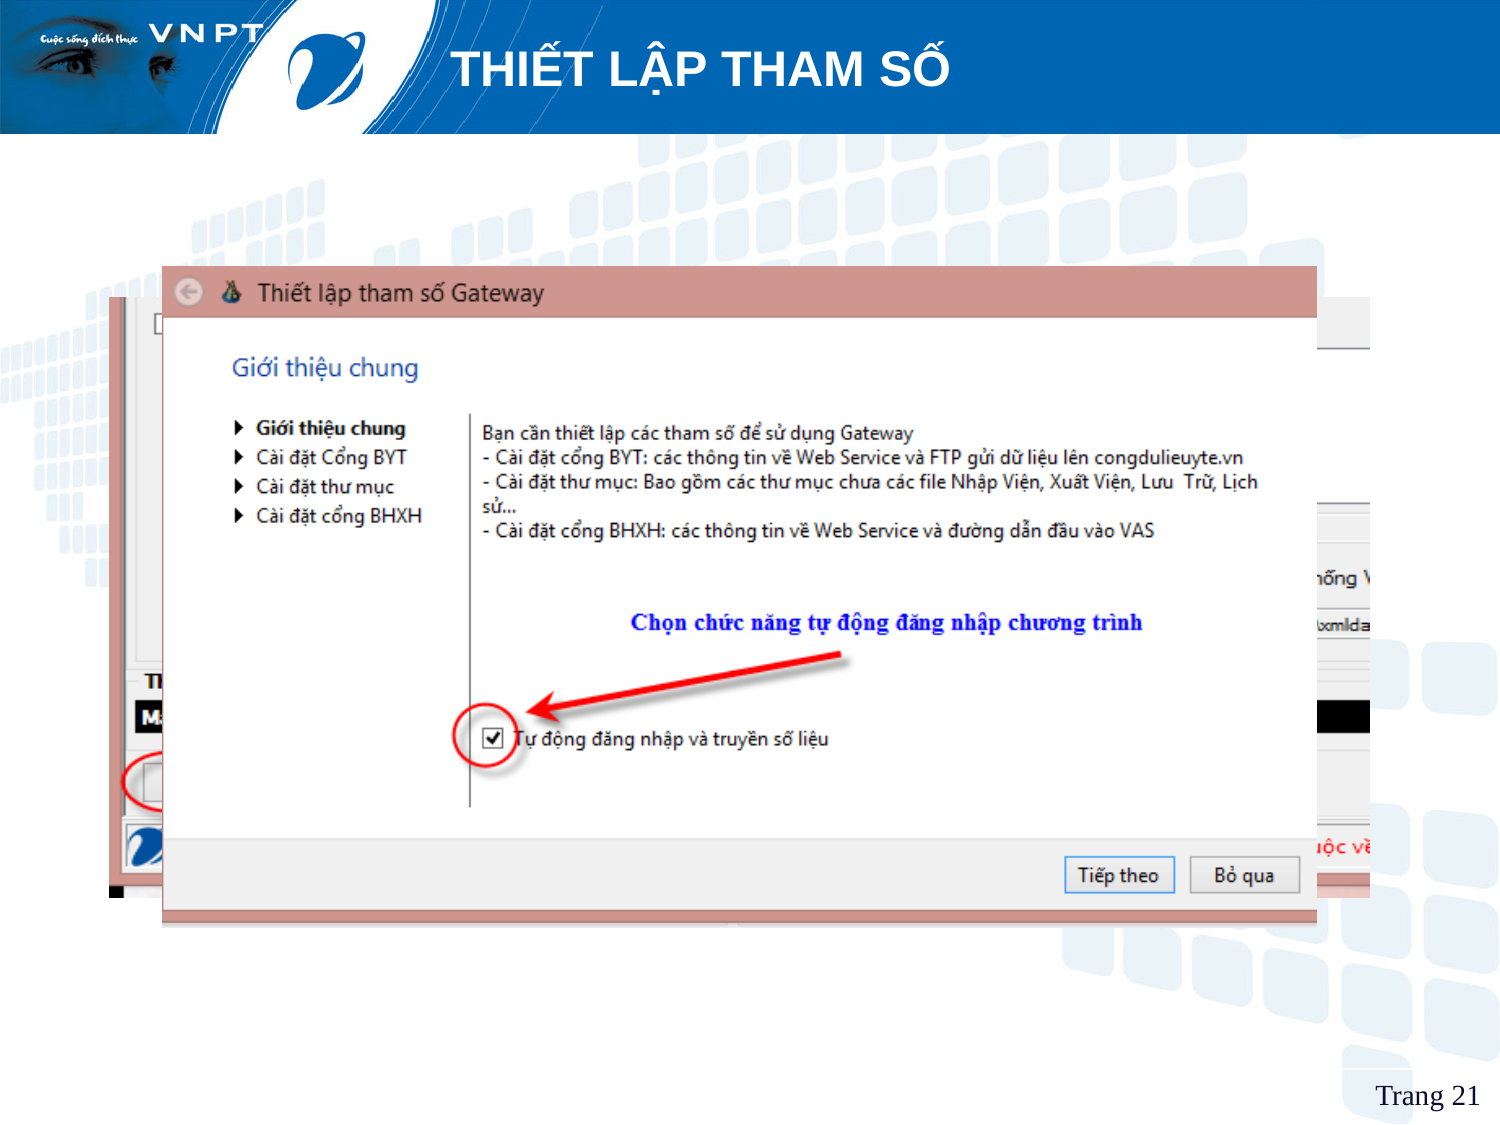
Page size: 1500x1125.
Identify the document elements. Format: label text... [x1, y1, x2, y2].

slide_number Trang 21 [1242, 1068, 1497, 1125]
picture [0, 0, 1500, 1125]
title THIẾT LẬP THAM SỐ [437, 0, 1496, 133]
